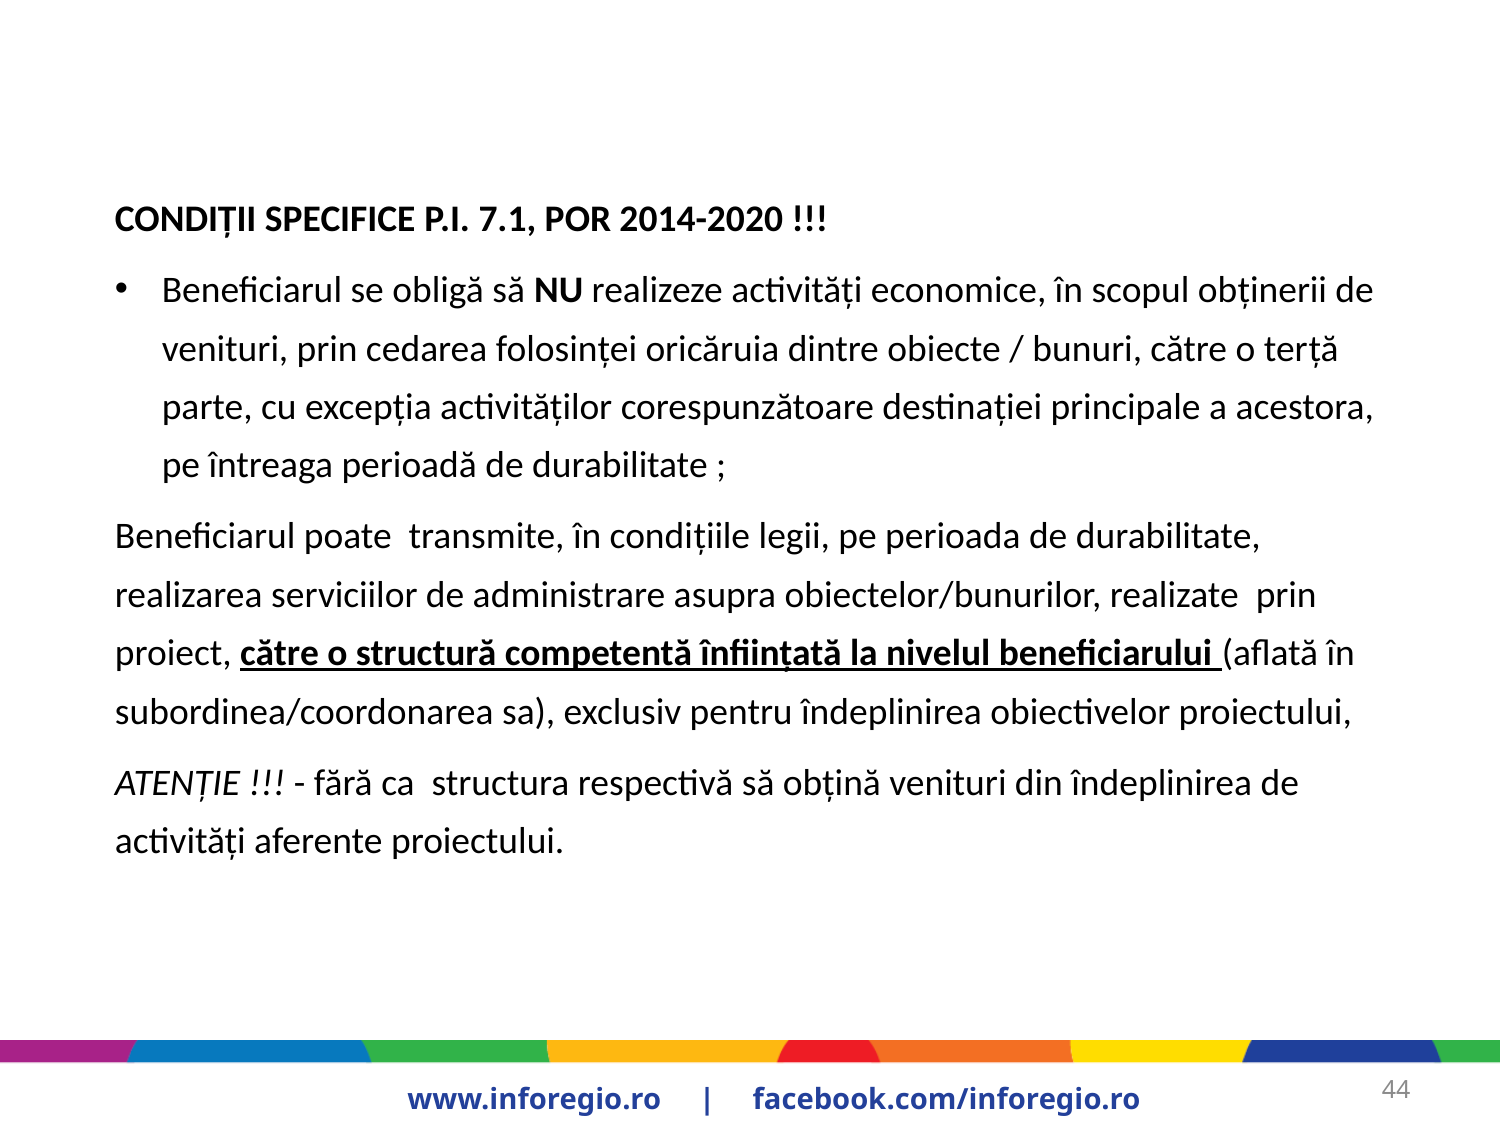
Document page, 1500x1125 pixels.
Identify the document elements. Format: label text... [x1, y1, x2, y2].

text_box CONDIȚII SPECIFICE P.I. 7.1, POR 2014-2020 !!! Beneficiarul se obligă să NU realizeze activităţi economice, în scopul obţinerii de venituri, prin cedarea folosinţei oricăruia dintre obiecte / bunuri, către o terţă parte, cu excepţia activităţilor corespunzătoare destinaţiei principale a acestora, pe întreaga perioadă de durabilitate ; Beneficiarul poate transmite, în condiţiile legii, pe perioada de durabilitate, realizarea serviciilor de administrare asupra obiectelor/bunurilor, realizate prin proiect, către o structură competentă înființată la nivelul beneficiarului (aflată în subordinea/coordonarea sa), exclusiv pentru îndeplinirea obiectivelor proiectului, ATENȚIE !!! - fără ca structura respectivă să obțină venituri din îndeplinirea de activități aferente proiectului. [100, 173, 1426, 869]
text_box www.inforegio.ro | facebook.com/inforegio.ro [392, 1075, 1156, 1123]
picture [0, 1040, 1500, 1066]
slide_number 44 [1156, 1075, 1426, 1121]
